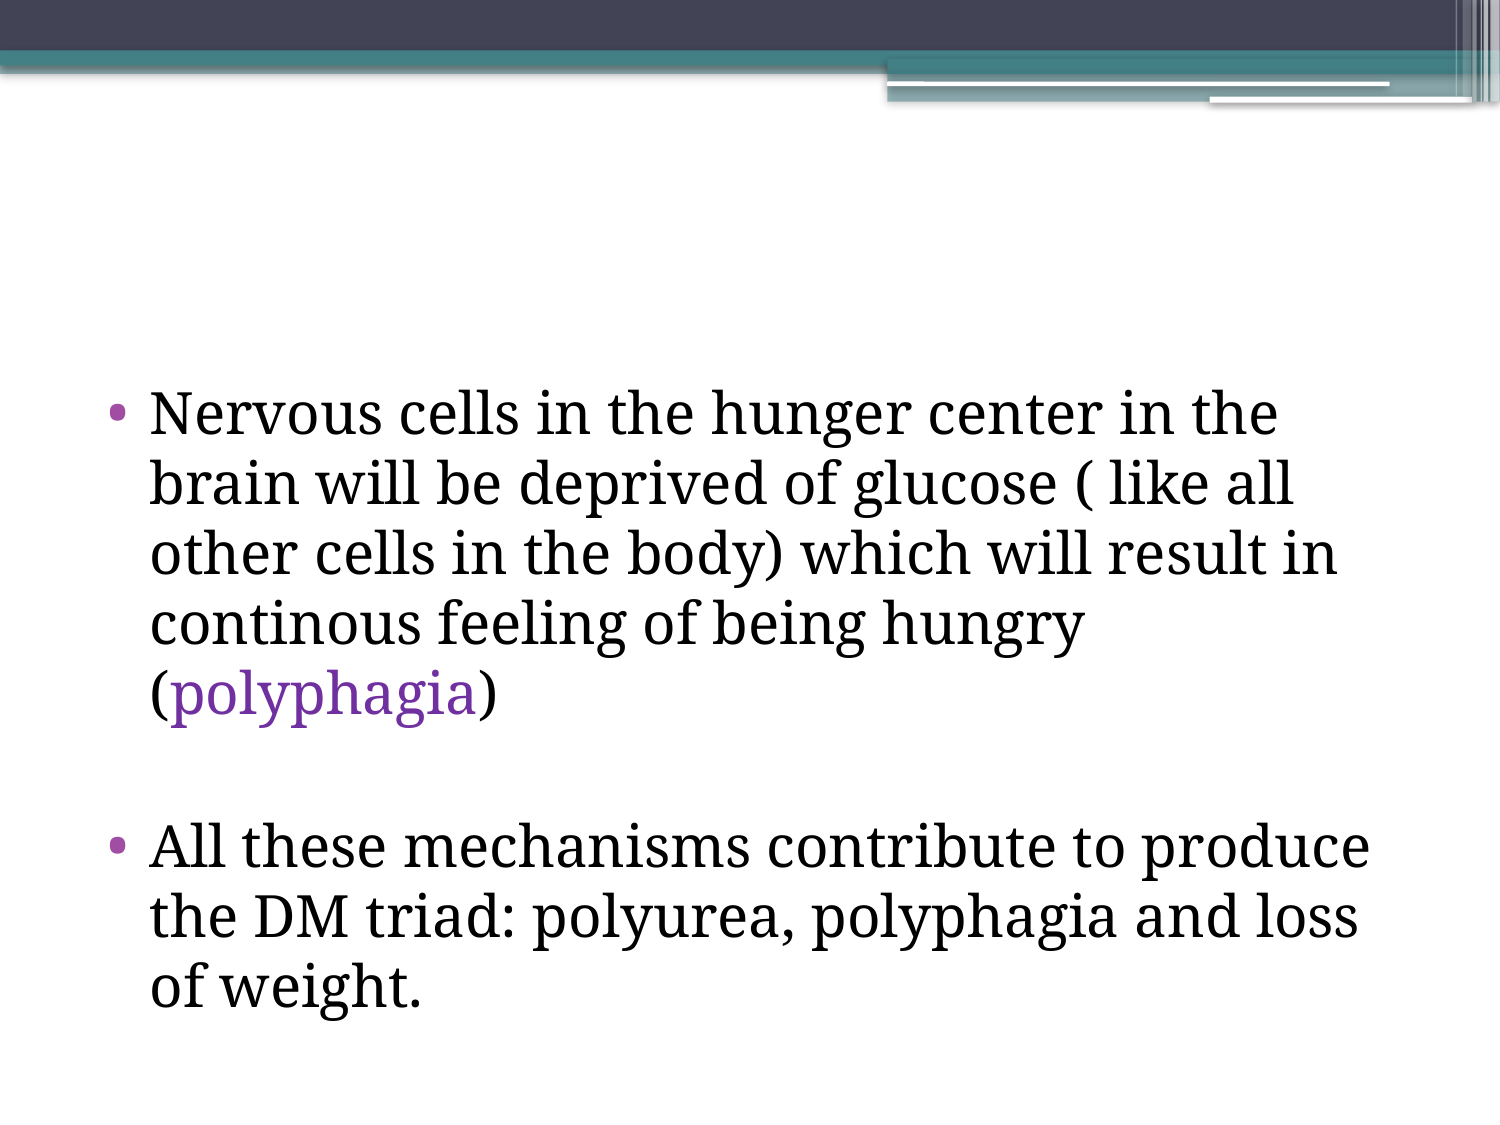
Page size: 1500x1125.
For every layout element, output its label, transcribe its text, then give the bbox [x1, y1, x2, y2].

list Nervous cells in the hunger center in the brain will be deprived of glucose ( like all other cells in the body) which will result in continous feeling of being hungry (polyphagia) All these mechanisms contribute to produce the DM triad: polyurea, polyphagia and loss of weight. [75, 368, 1425, 1079]
